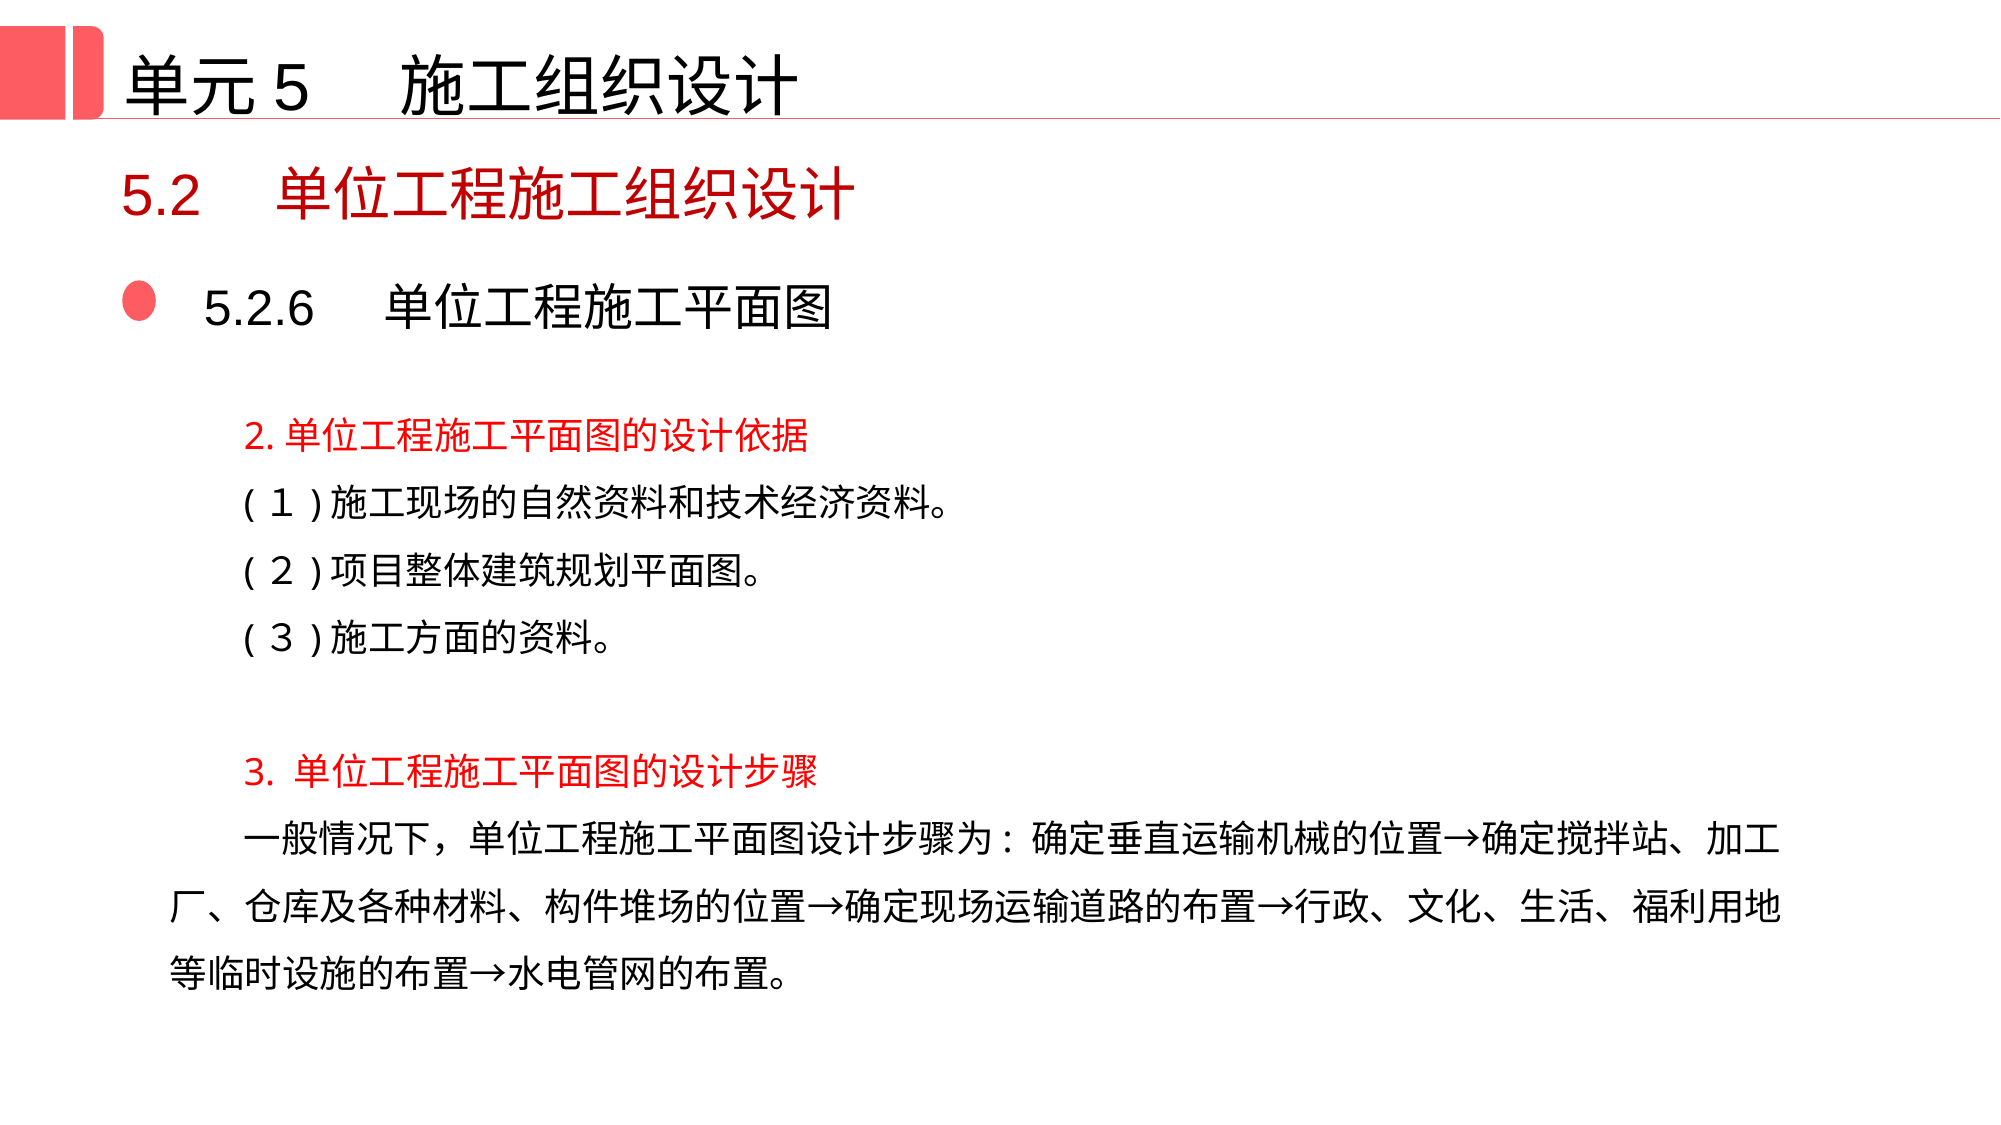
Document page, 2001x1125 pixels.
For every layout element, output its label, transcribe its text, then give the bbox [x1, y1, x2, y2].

list 单元5 施工组织设计 [108, 12, 1891, 248]
text_box [122, 280, 156, 321]
text_box 5.2 单位工程施工组织设计 [106, 149, 872, 235]
text_box 3. 单位工程施工平面图的设计步骤 一般情况下，单位工程施工平面图设计步骤为: 确定垂直运输机械的位置→确定搅拌站、加工厂、仓库及各种材料、构件堆场的位置→确定现场运输道路的布置→行政、文化、生活、福利用地等临时设施的布置→水电管网的布置。 [154, 717, 1804, 1003]
text_box 2.单位工程施工平面图的设计依据 (１)施工现场的自然资料和技术经济资料。 (２)项目整体建筑规划平面图。 (３)施工方面的资料。 [154, 381, 1804, 667]
text_box 5.2.6 单位工程施工平面图 [189, 268, 1288, 344]
